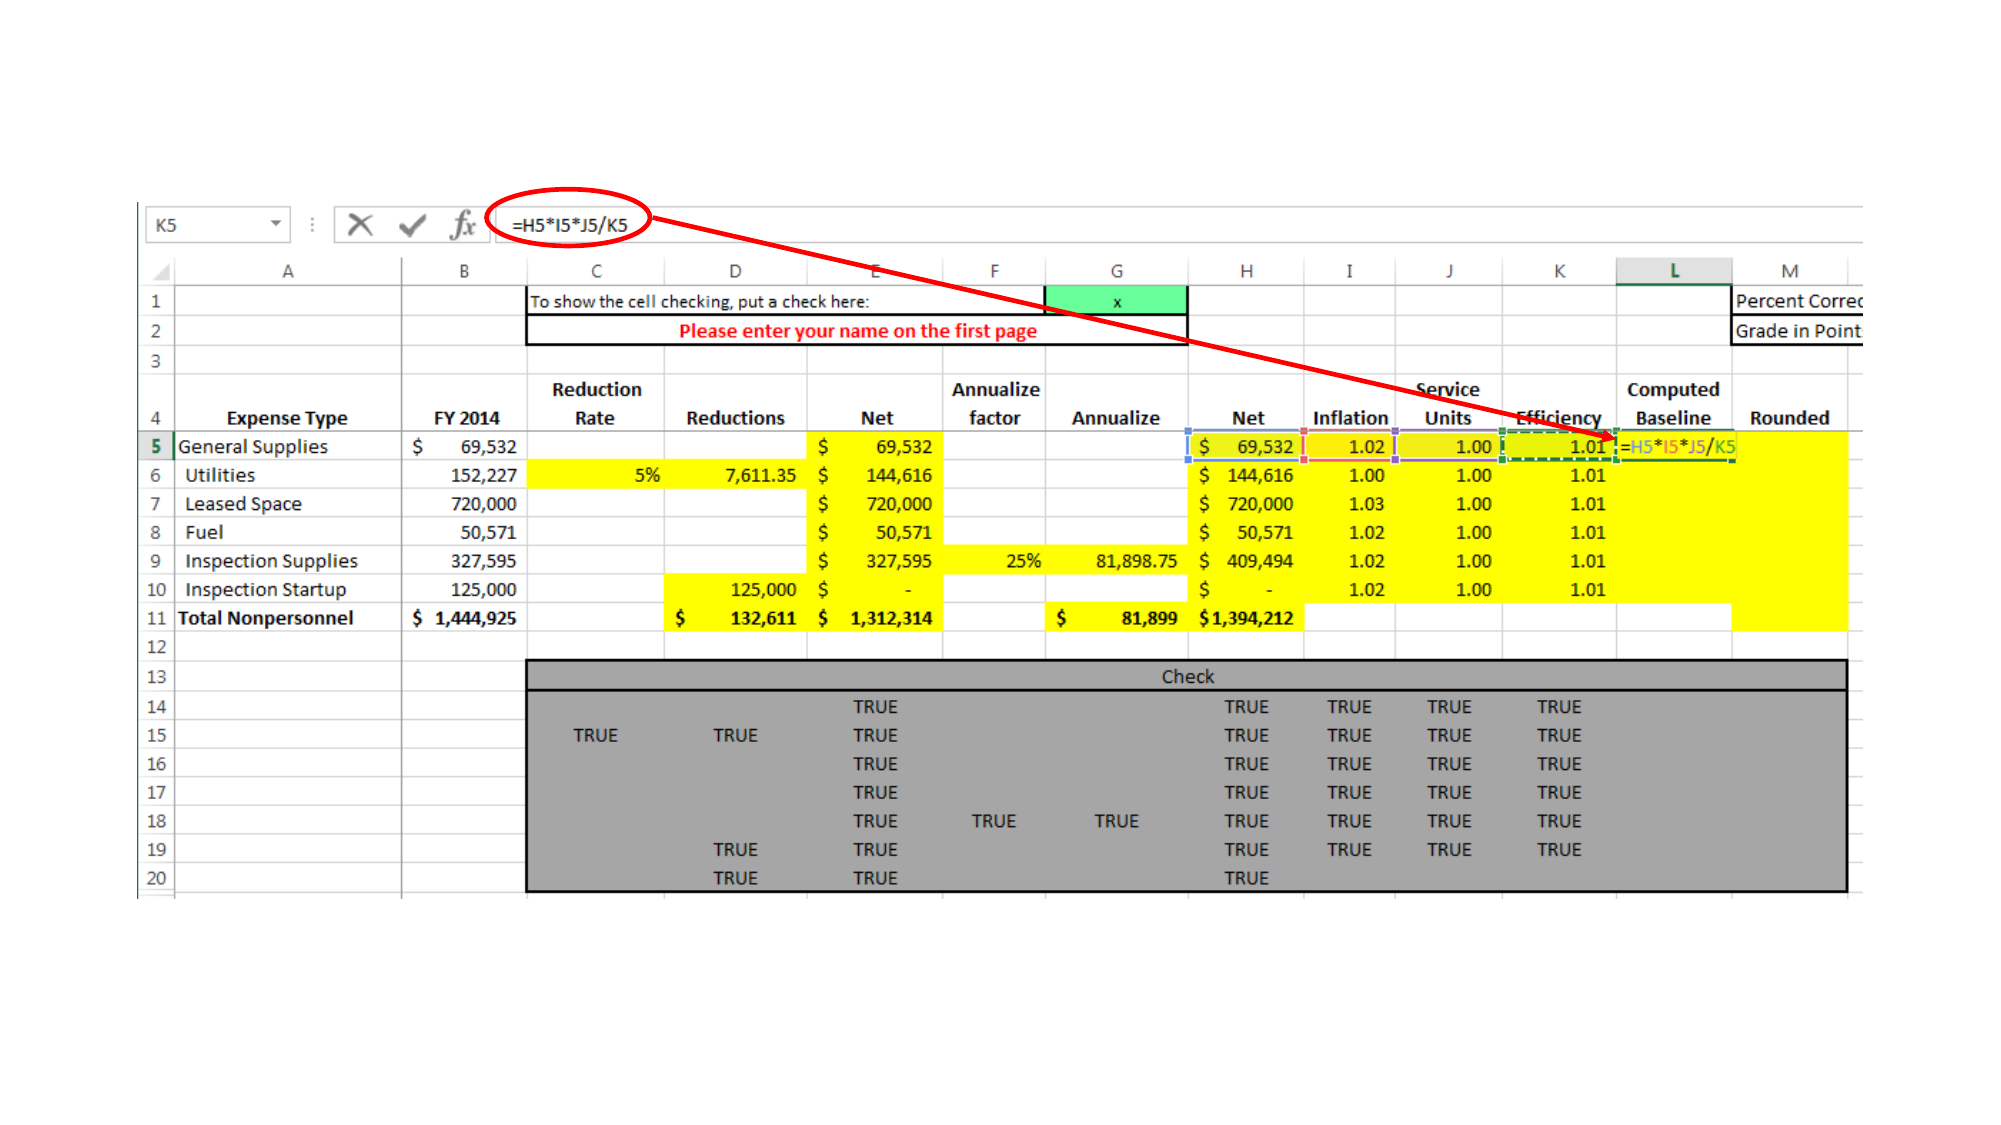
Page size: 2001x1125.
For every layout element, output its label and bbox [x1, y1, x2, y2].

text_box [497, 188, 639, 202]
text_box [652, 217, 1617, 440]
list [137, 202, 1863, 899]
